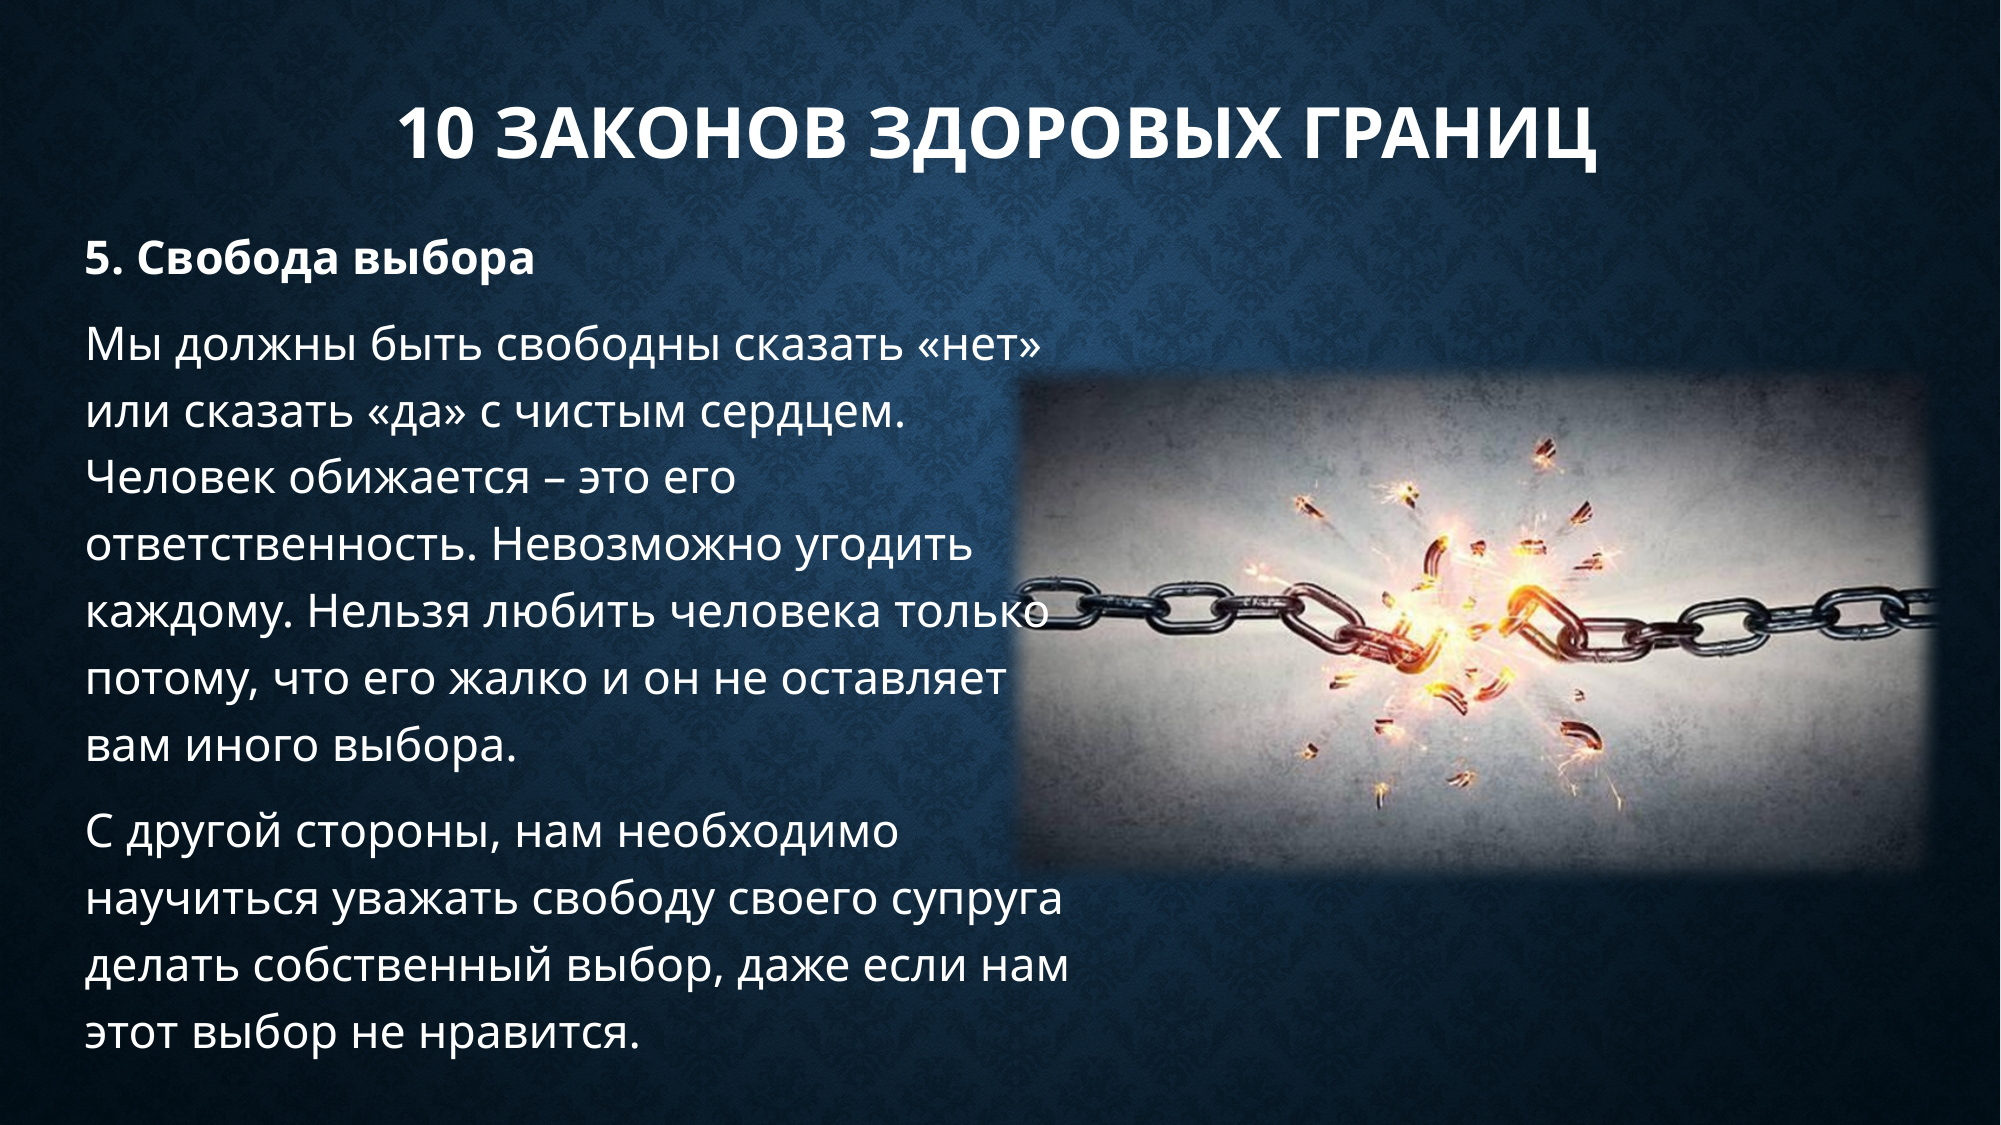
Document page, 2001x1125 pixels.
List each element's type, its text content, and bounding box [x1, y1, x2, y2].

title 10 Законов здоровых границ [63, 54, 1931, 217]
list 5. Свобода выбора Мы должны быть свободны сказать «нет» или сказать «да» с чистым сердцем. Человек обижается – это его ответственность. Невозможно угодить каждому. Нельзя любить человека только потому, что его жалко и он не оставляет вам иного выбора. С другой стороны, нам необходимо научиться уважать свободу своего супруга делать собственный выбор, даже если нам этот выбор не нравится. [69, 209, 1111, 1071]
picture [999, 355, 1946, 889]
